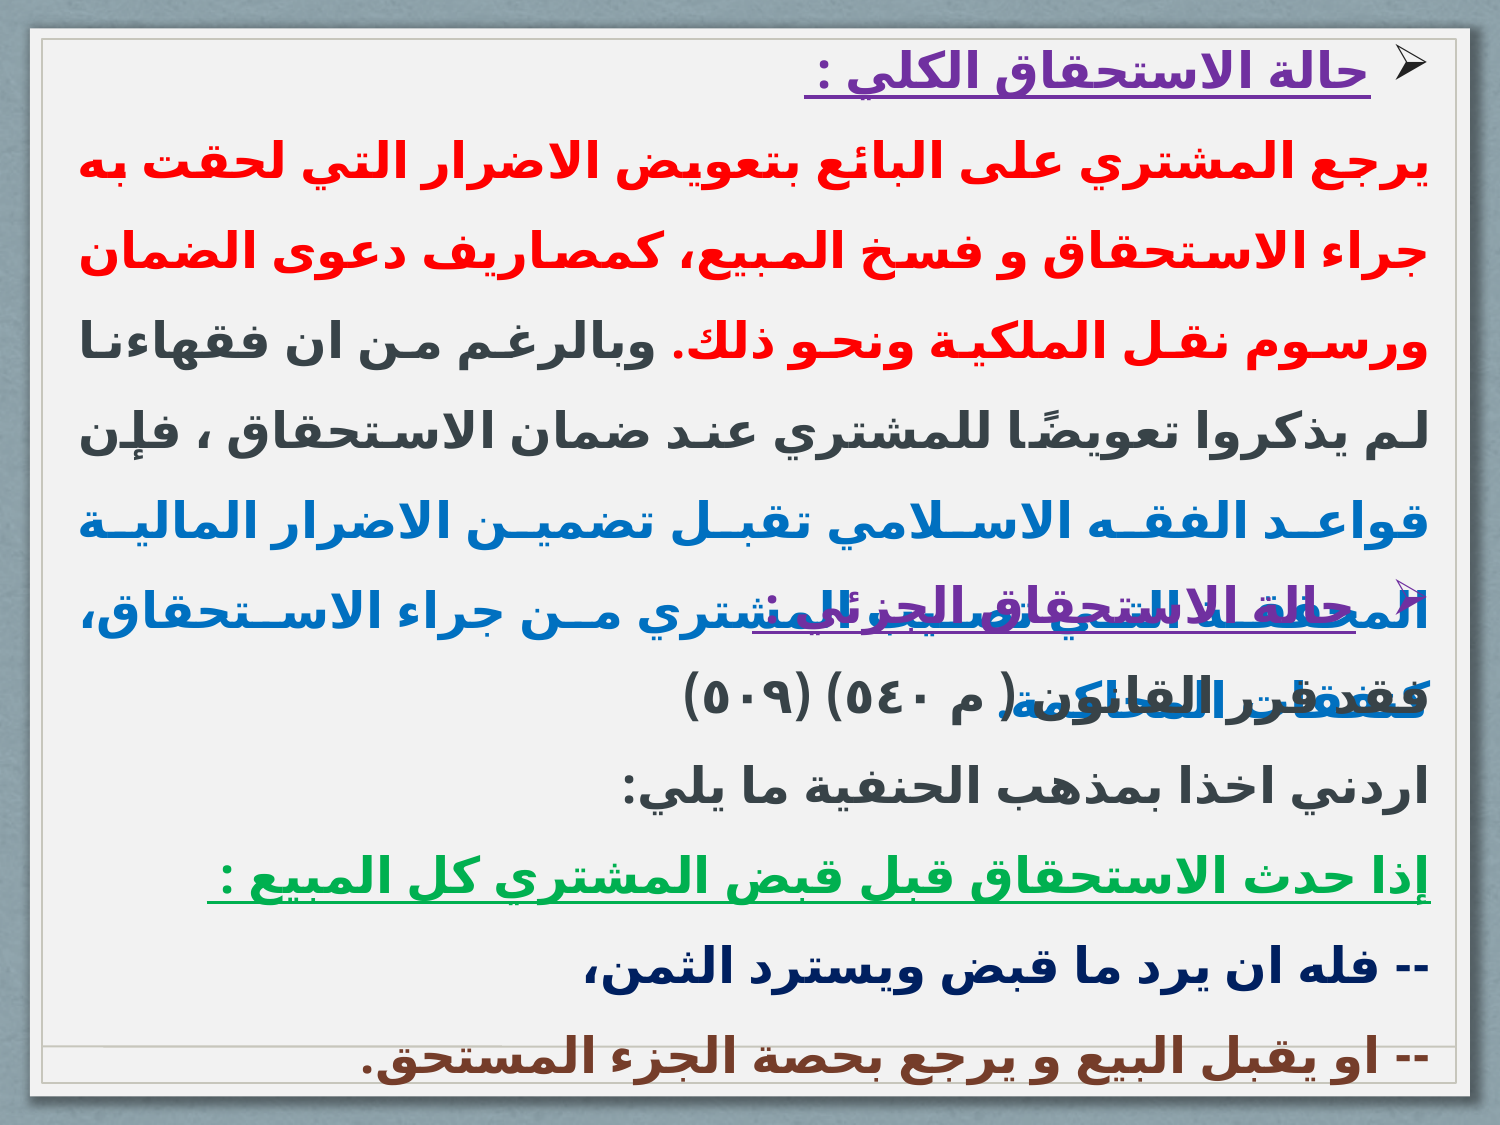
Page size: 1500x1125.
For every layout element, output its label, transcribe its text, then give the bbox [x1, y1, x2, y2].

text_box حالة الاستحقاق الجزئي : فقد قرر القانون ( م ٥٤٠) (٥٠٩) اردني اخذا بمذهب الحنفية ما يلي: إذا حدث الاستحقاق قبل قبض المشتري كل المبيع : -- فله ان يرد ما قبض ويسترد الثمن، -- او يقبل البيع و يرجع بحصة الجزء المستحق. [33, 566, 1446, 1125]
text_box حالة الاستحقاق الكلي : يرجع المشتري على البائع بتعويض الاضرار التي لحقت به جراء الاستحقاق و فسخ المبيع، كمصاريف دعوى الضمان ورسوم نقل الملكية ونحو ذلك. وبالرغم من ان فقهاءنا لم يذكروا تعويضًا للمشتري عند ضمان الاستحقاق ، فإن قواعد الفقه الاسلامي تقبل تضمين الاضرار المالية المحققة التي تصيب المشتري من جراء الاستحقاق، كنفقات المحاكمة. [63, 31, 1446, 566]
